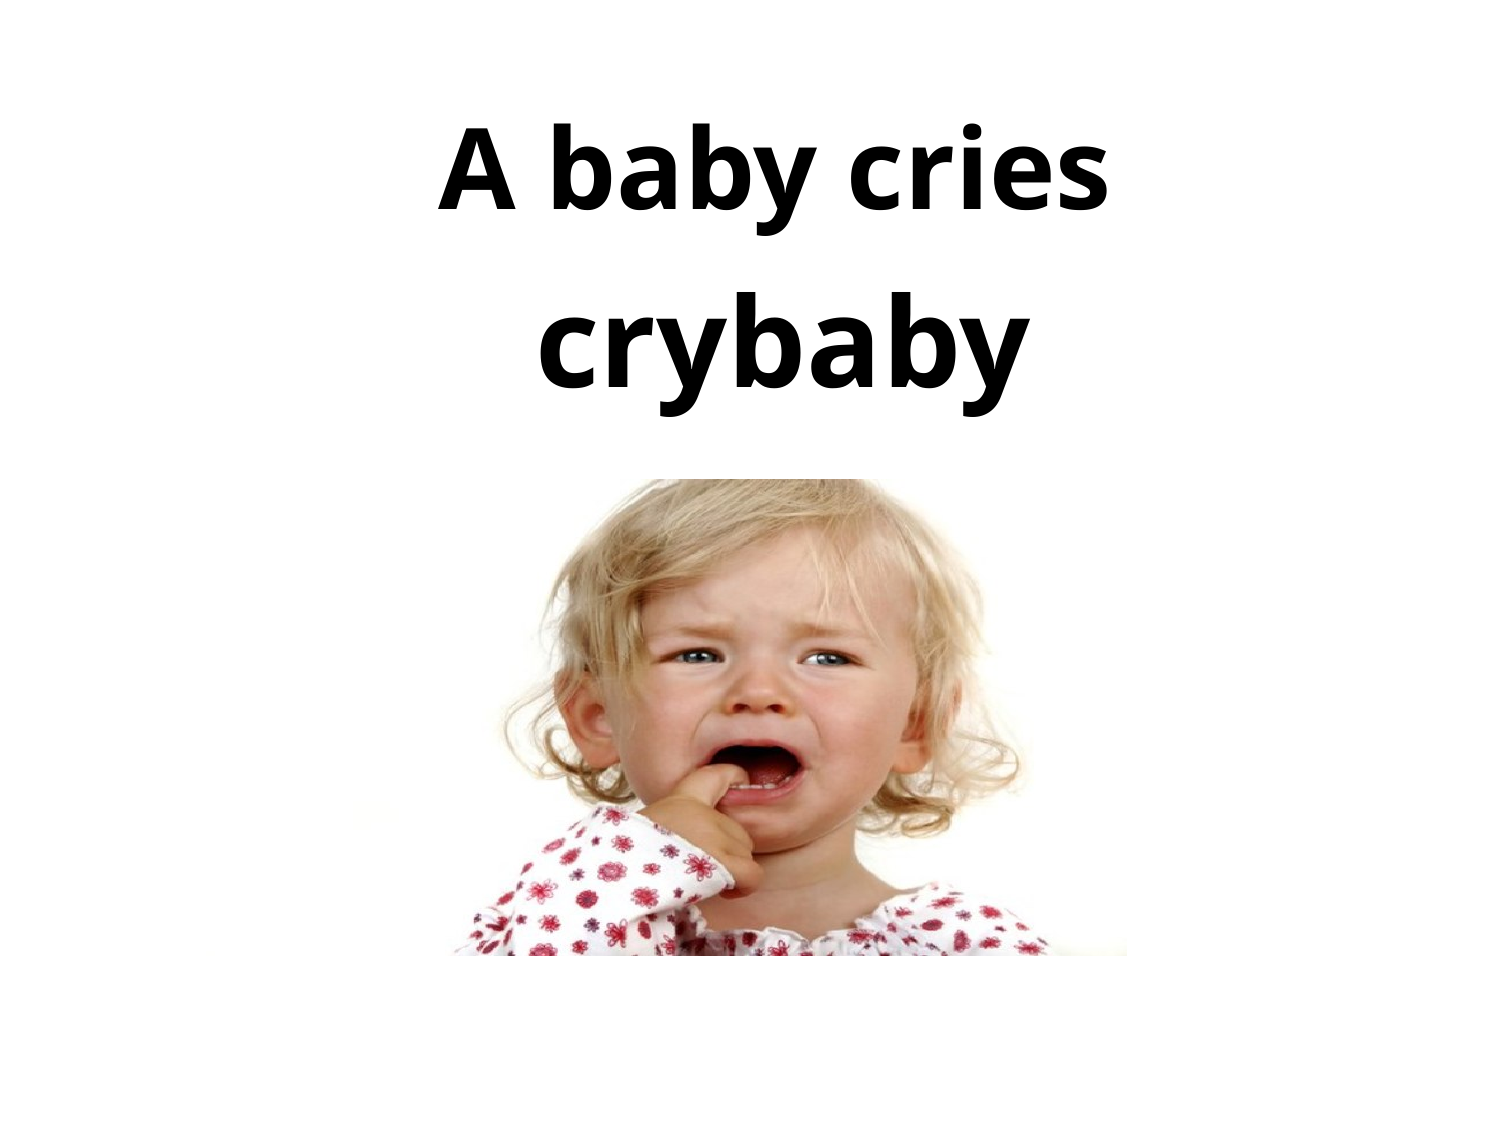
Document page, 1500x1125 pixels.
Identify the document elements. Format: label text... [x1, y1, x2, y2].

text_box A baby cries [423, 89, 1128, 240]
text_box crybaby [520, 255, 1046, 421]
picture [206, 479, 1128, 957]
